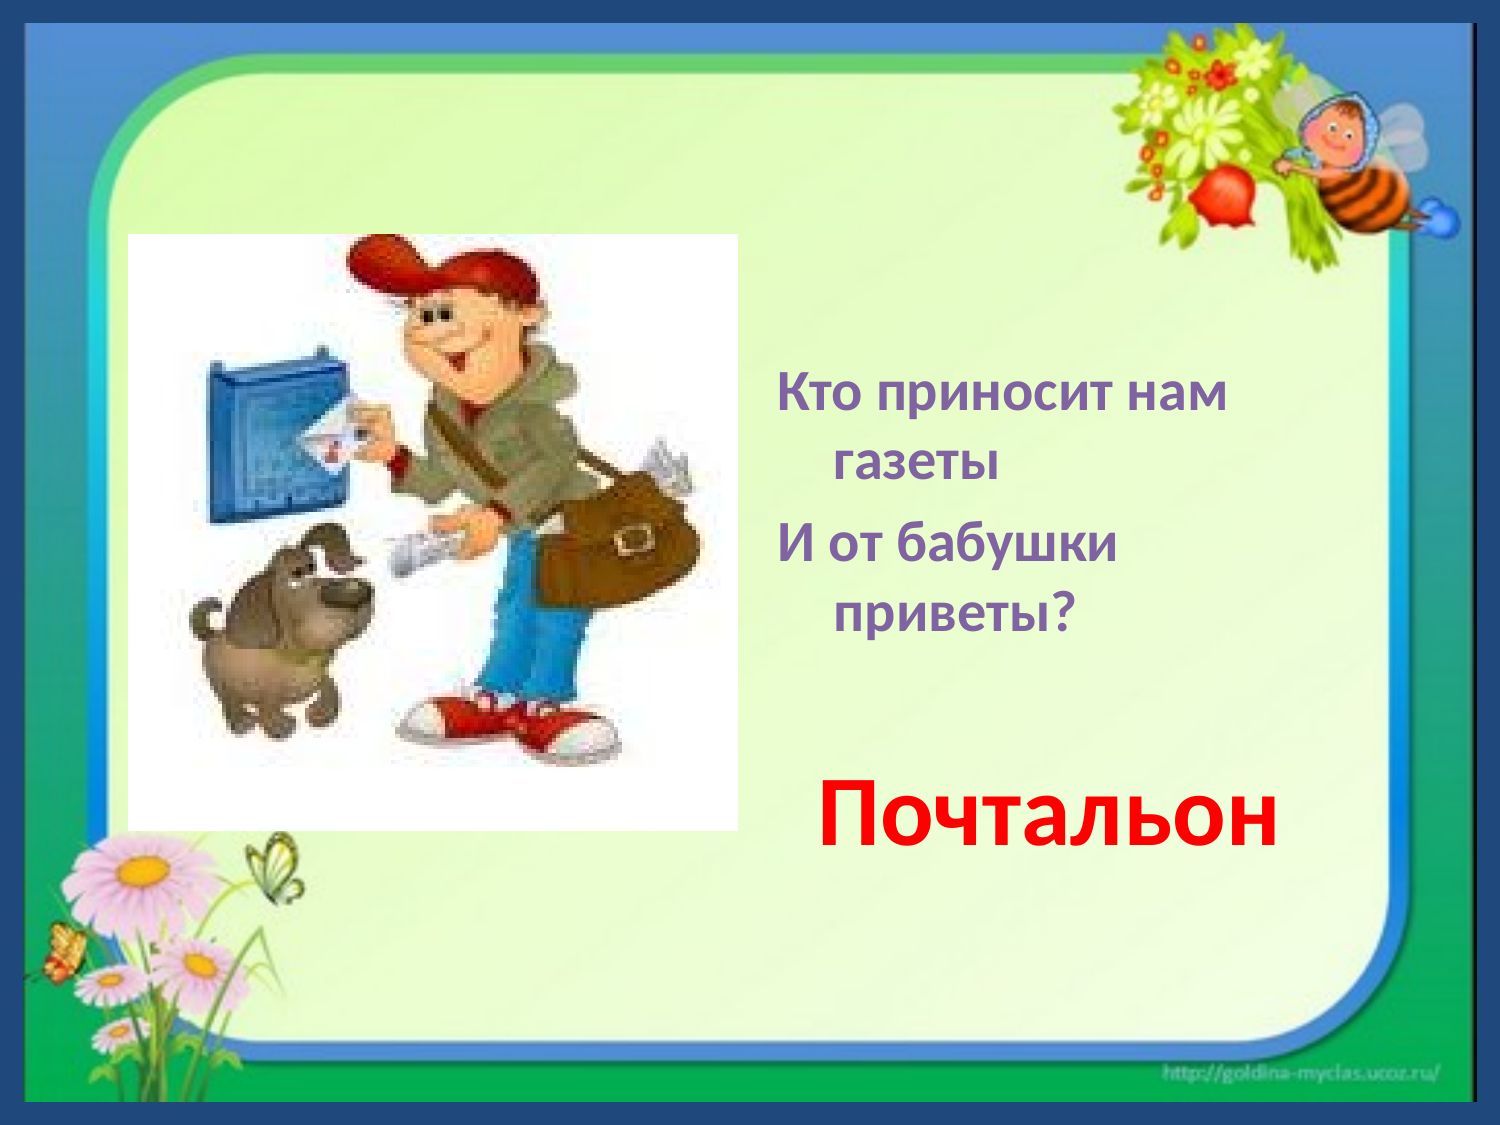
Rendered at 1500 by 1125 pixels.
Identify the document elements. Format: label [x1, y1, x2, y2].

picture [23, 23, 1477, 1102]
list [128, 234, 738, 831]
